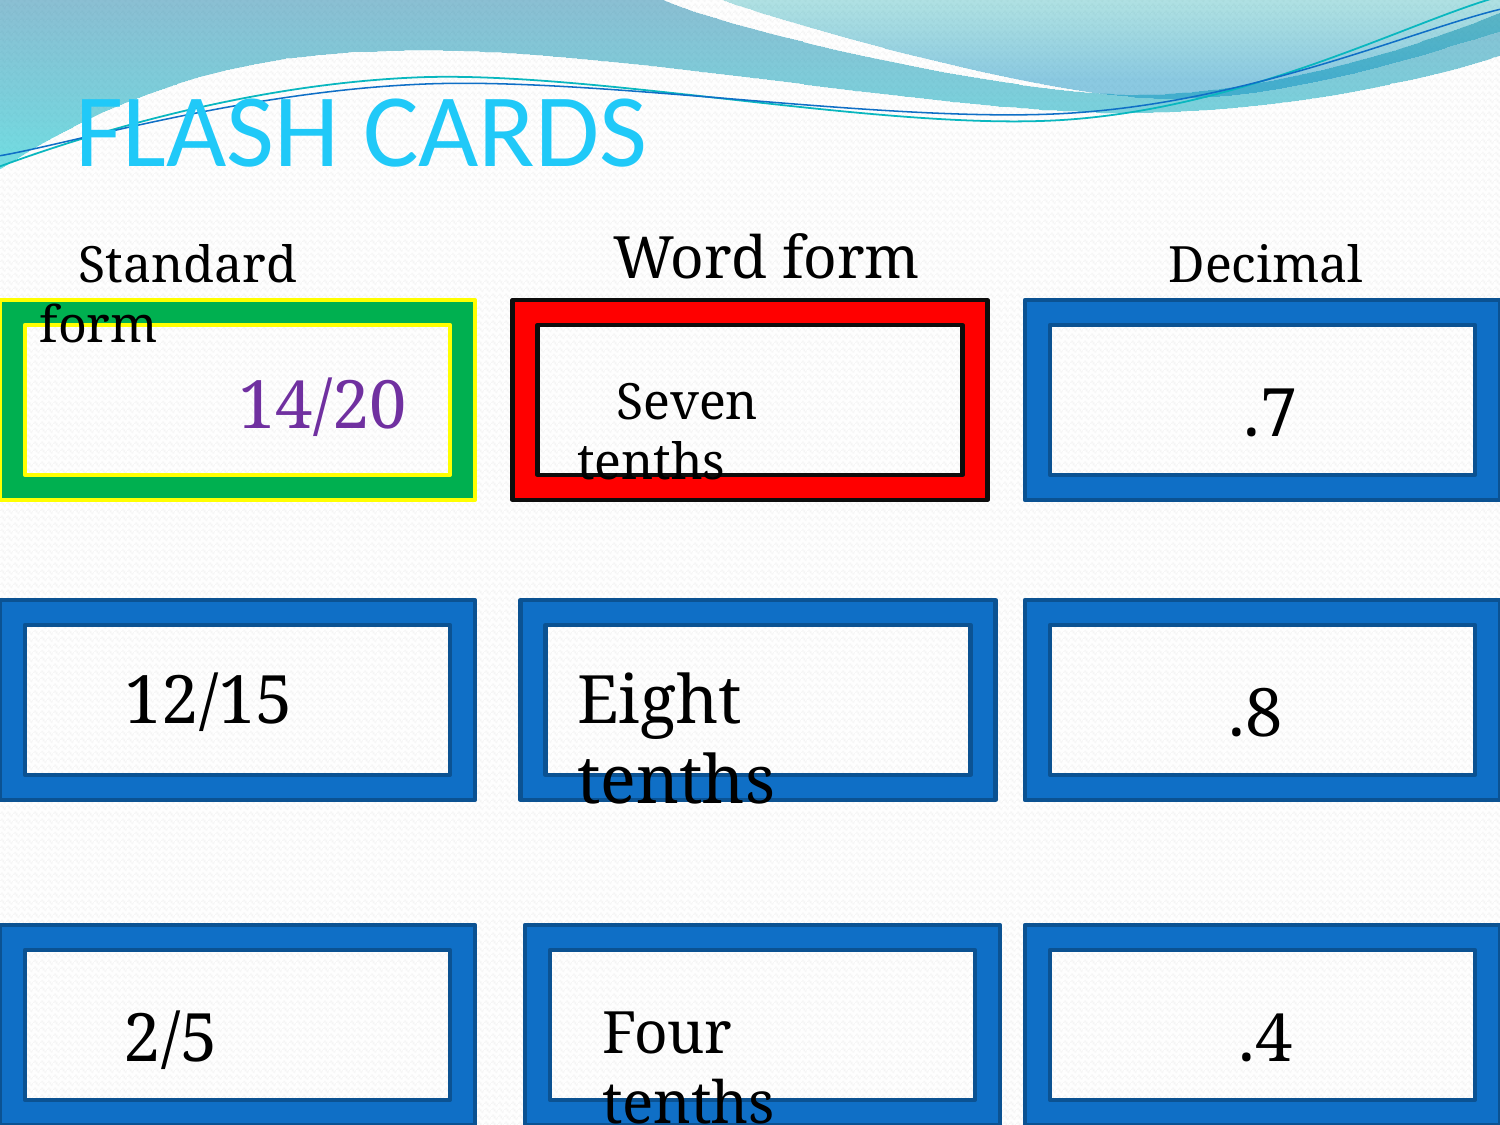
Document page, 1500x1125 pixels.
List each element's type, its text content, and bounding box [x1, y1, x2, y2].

text_box [523, 923, 1002, 1125]
text_box [1023, 298, 1500, 502]
text_box Four tenths [587, 987, 925, 1125]
title FLASH CARDS [75, 0, 1425, 188]
text_box [1023, 598, 1500, 802]
text_box 12/15 [99, 649, 363, 745]
text_box Decimal [1049, 224, 1413, 300]
text_box 14/20 [137, 274, 438, 450]
text_box Standard form [24, 224, 425, 360]
text_box [518, 598, 998, 802]
text_box [0, 598, 477, 802]
text_box .4 [1175, 987, 1375, 1083]
text_box .7 [1125, 362, 1313, 458]
text_box [510, 298, 990, 502]
text_box [0, 298, 477, 502]
text_box [0, 923, 477, 1125]
text_box [1023, 923, 1500, 1125]
text_box Seven tenths [562, 362, 913, 498]
text_box 2/5 [62, 987, 288, 1083]
text_box .8 [1162, 662, 1313, 758]
text_box Eight tenths [562, 649, 925, 825]
text_box Word form [537, 212, 975, 298]
